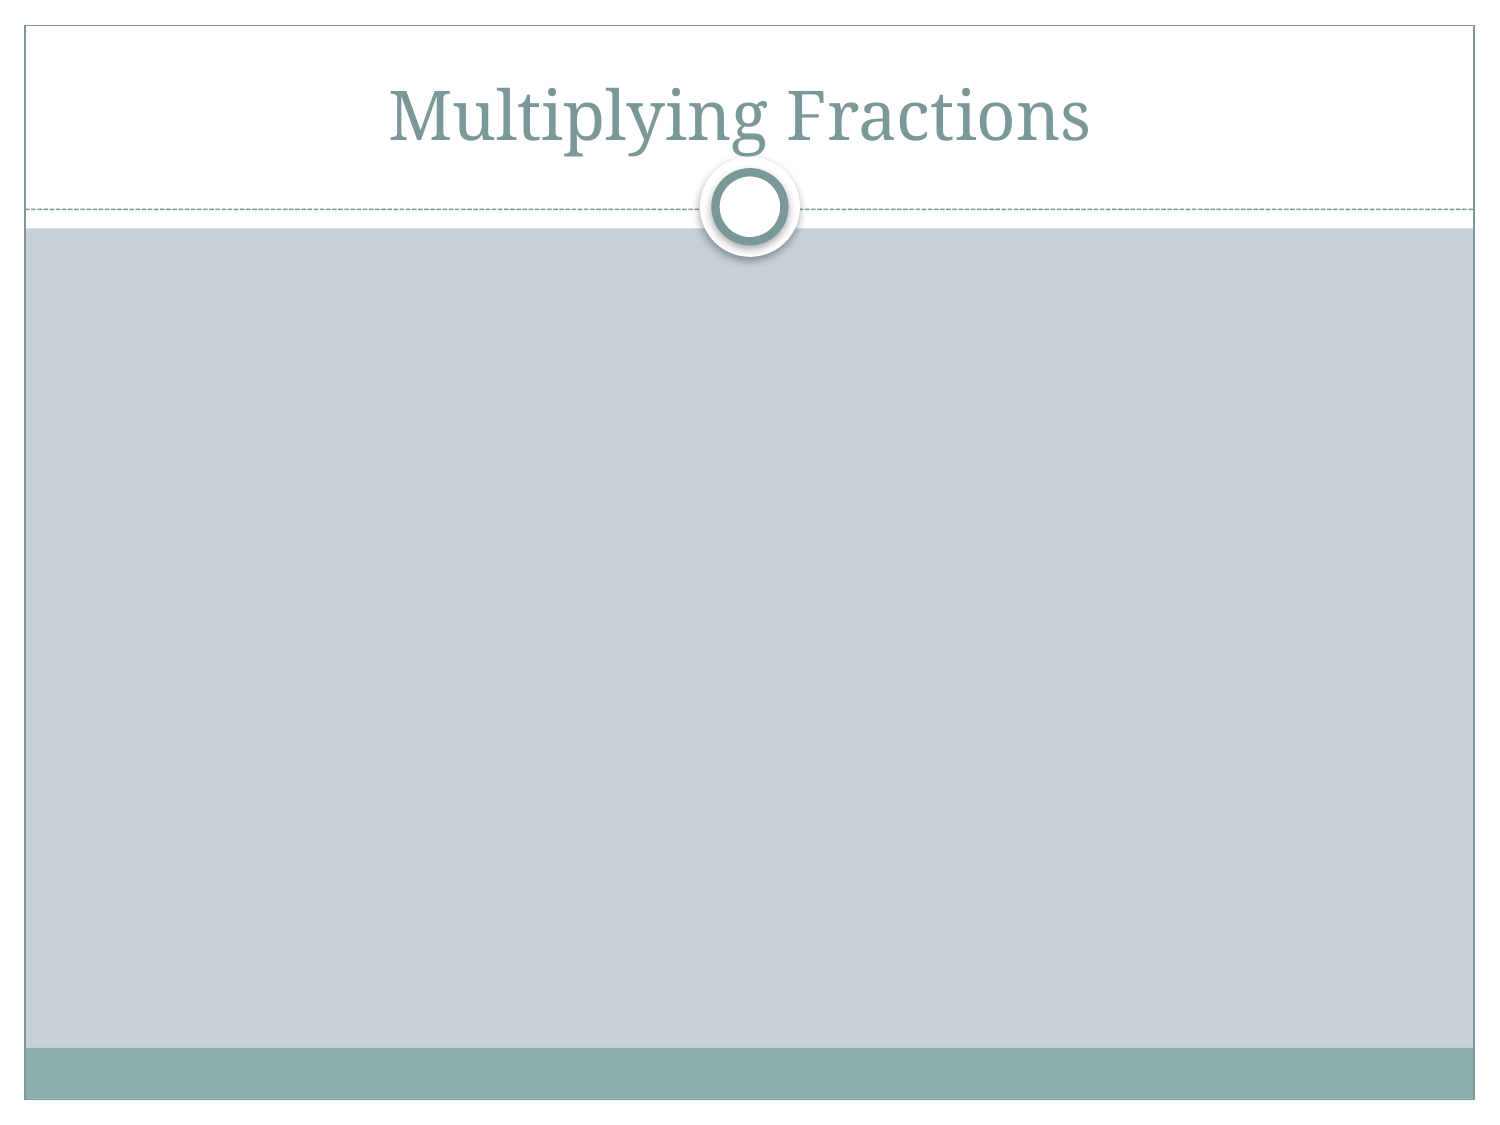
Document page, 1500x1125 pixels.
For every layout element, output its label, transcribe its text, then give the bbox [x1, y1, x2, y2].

title Multiplying Fractions [49, 37, 1450, 162]
